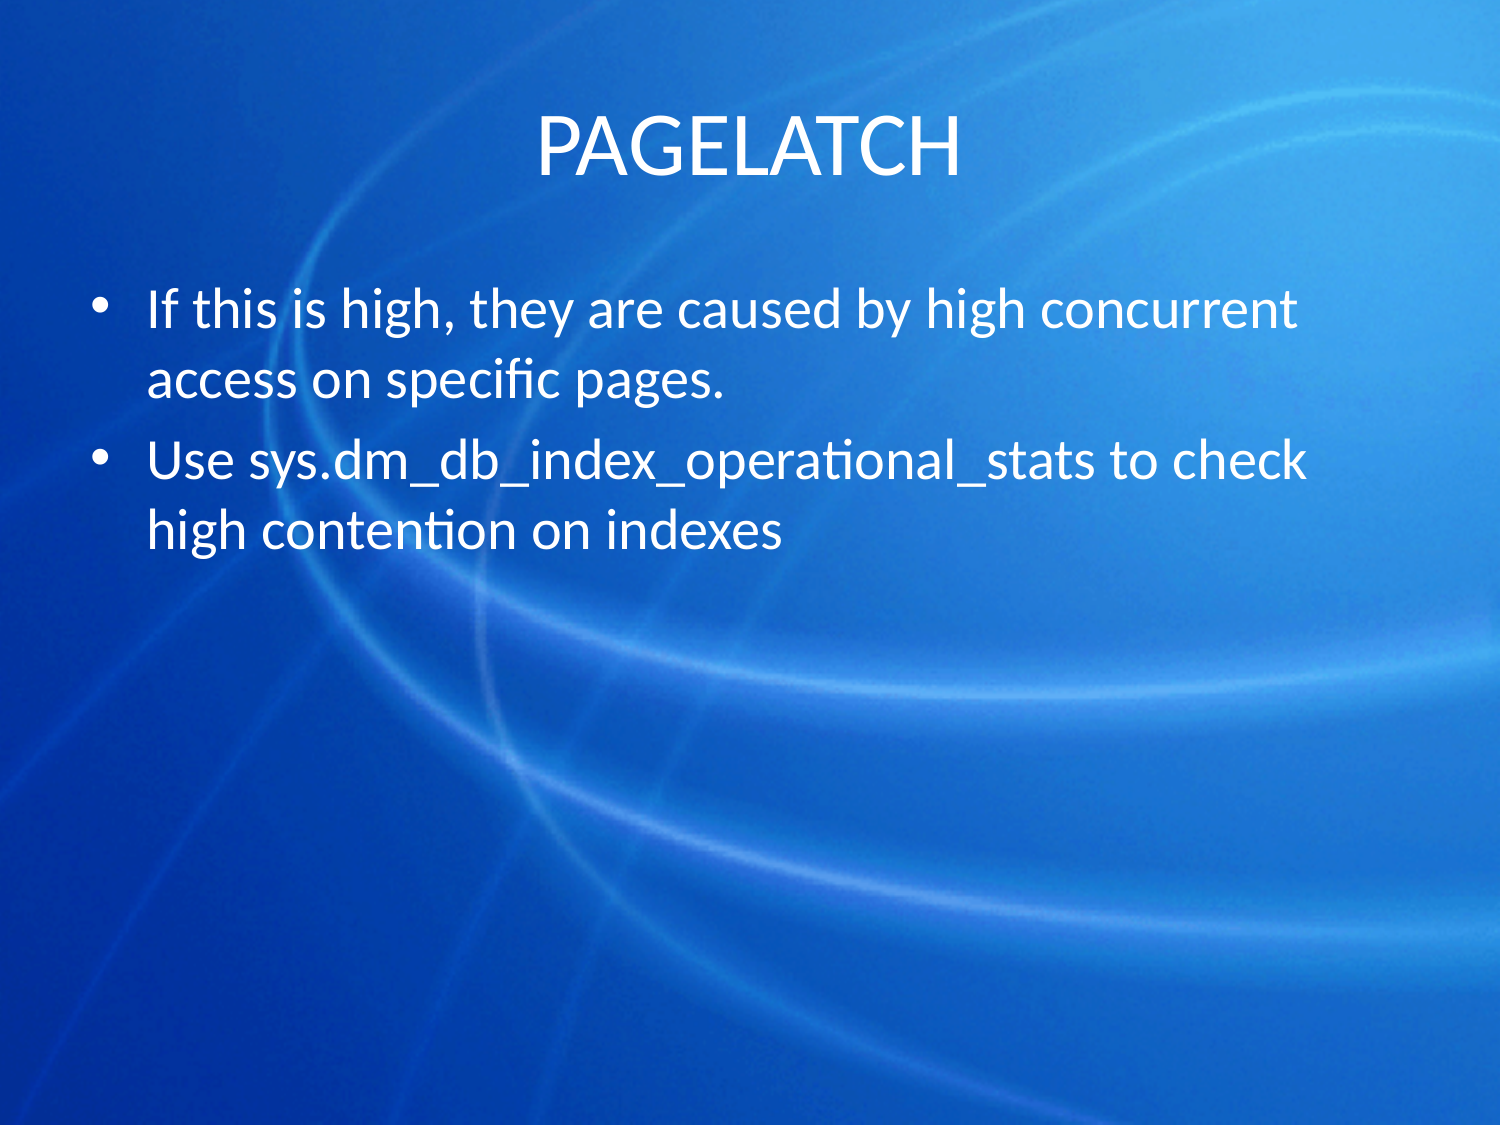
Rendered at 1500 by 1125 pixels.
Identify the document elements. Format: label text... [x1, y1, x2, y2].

list If this is high, they are caused by high concurrent access on specific pages. Use sys.dm_db_index_operational_stats to check high contention on indexes [75, 262, 1425, 1005]
title PAGELATCH [75, 45, 1425, 233]
picture [0, 0, 1500, 1125]
